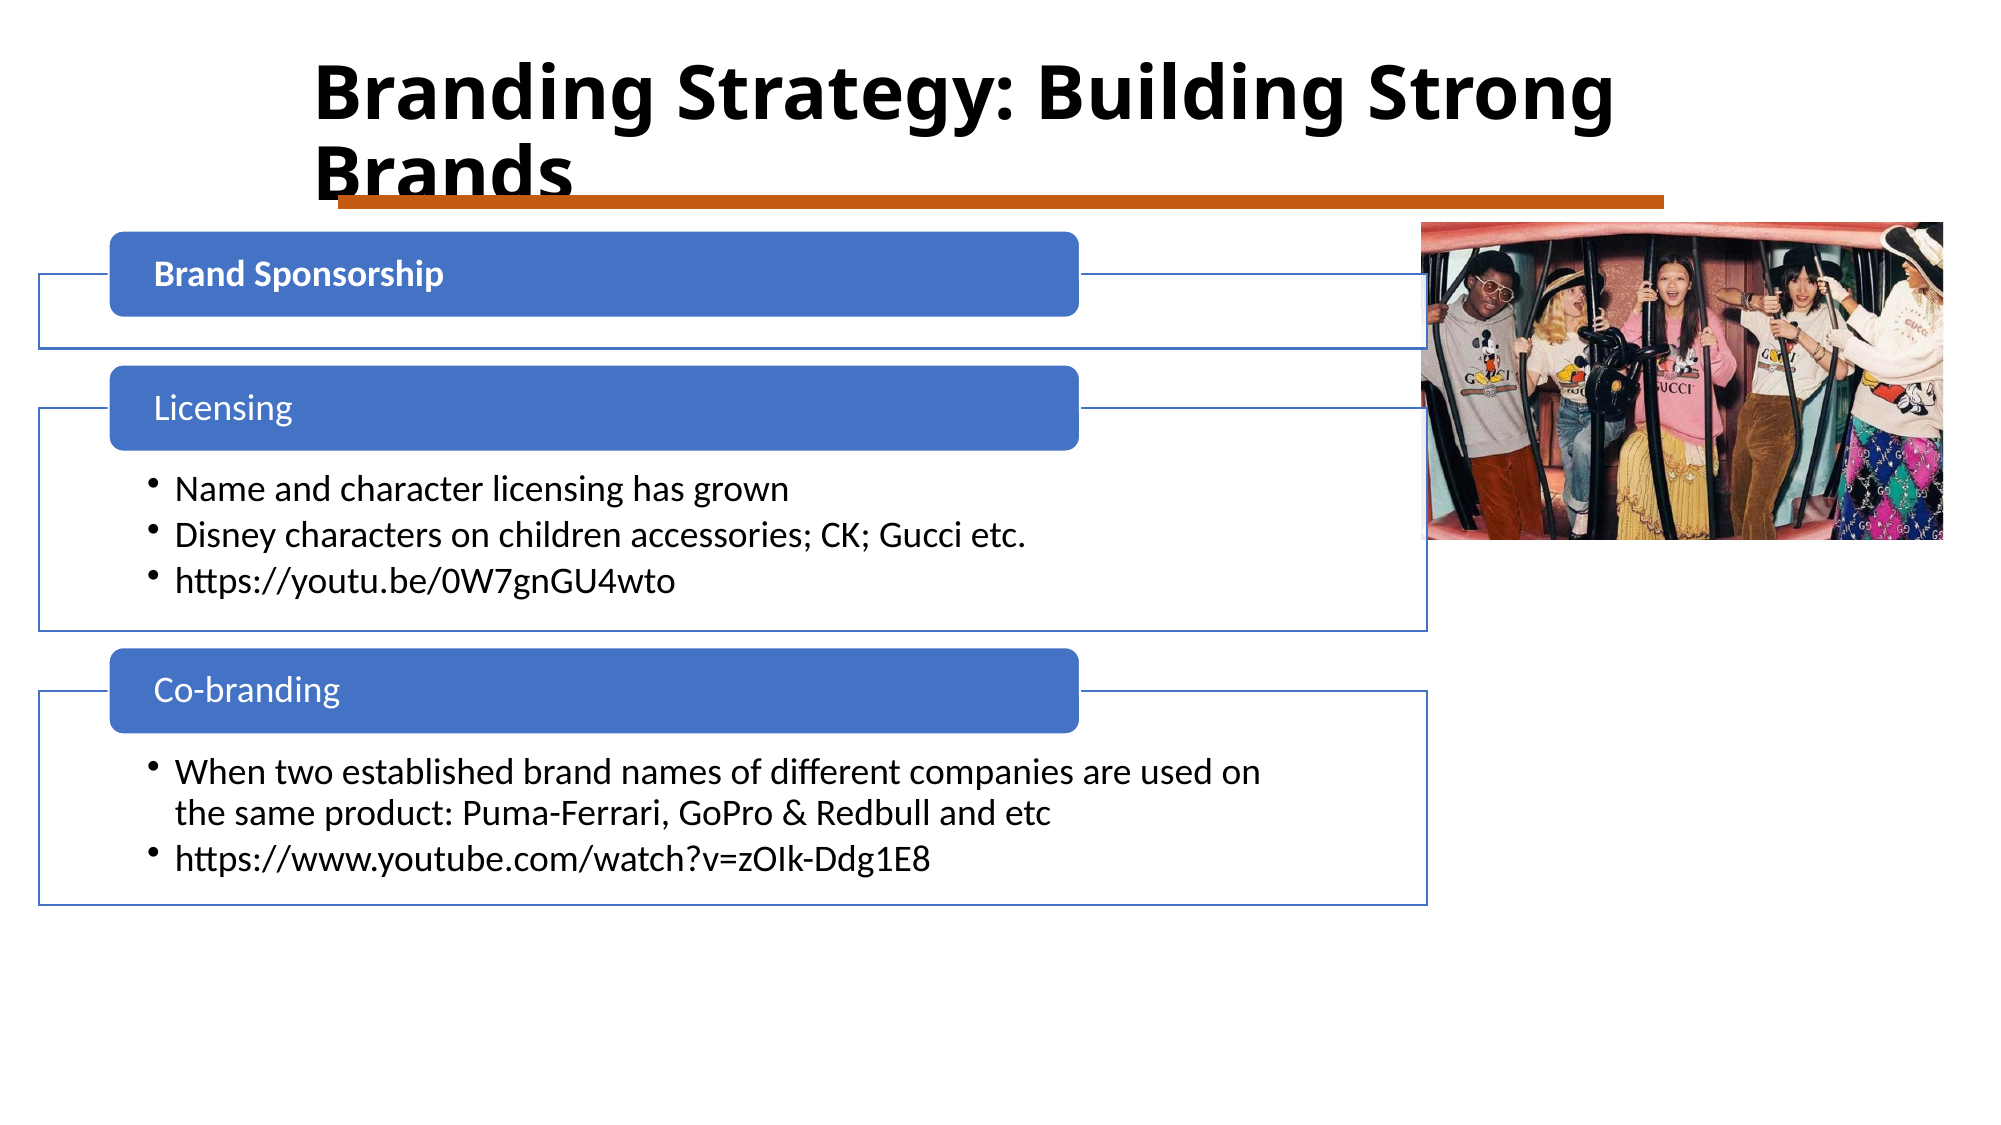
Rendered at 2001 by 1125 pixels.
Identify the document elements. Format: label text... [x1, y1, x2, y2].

picture [1427, 222, 1944, 540]
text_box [39, 222, 1427, 913]
title Branding Strategy: Building Strong Brands [297, 15, 1686, 222]
text_box [338, 195, 1664, 209]
